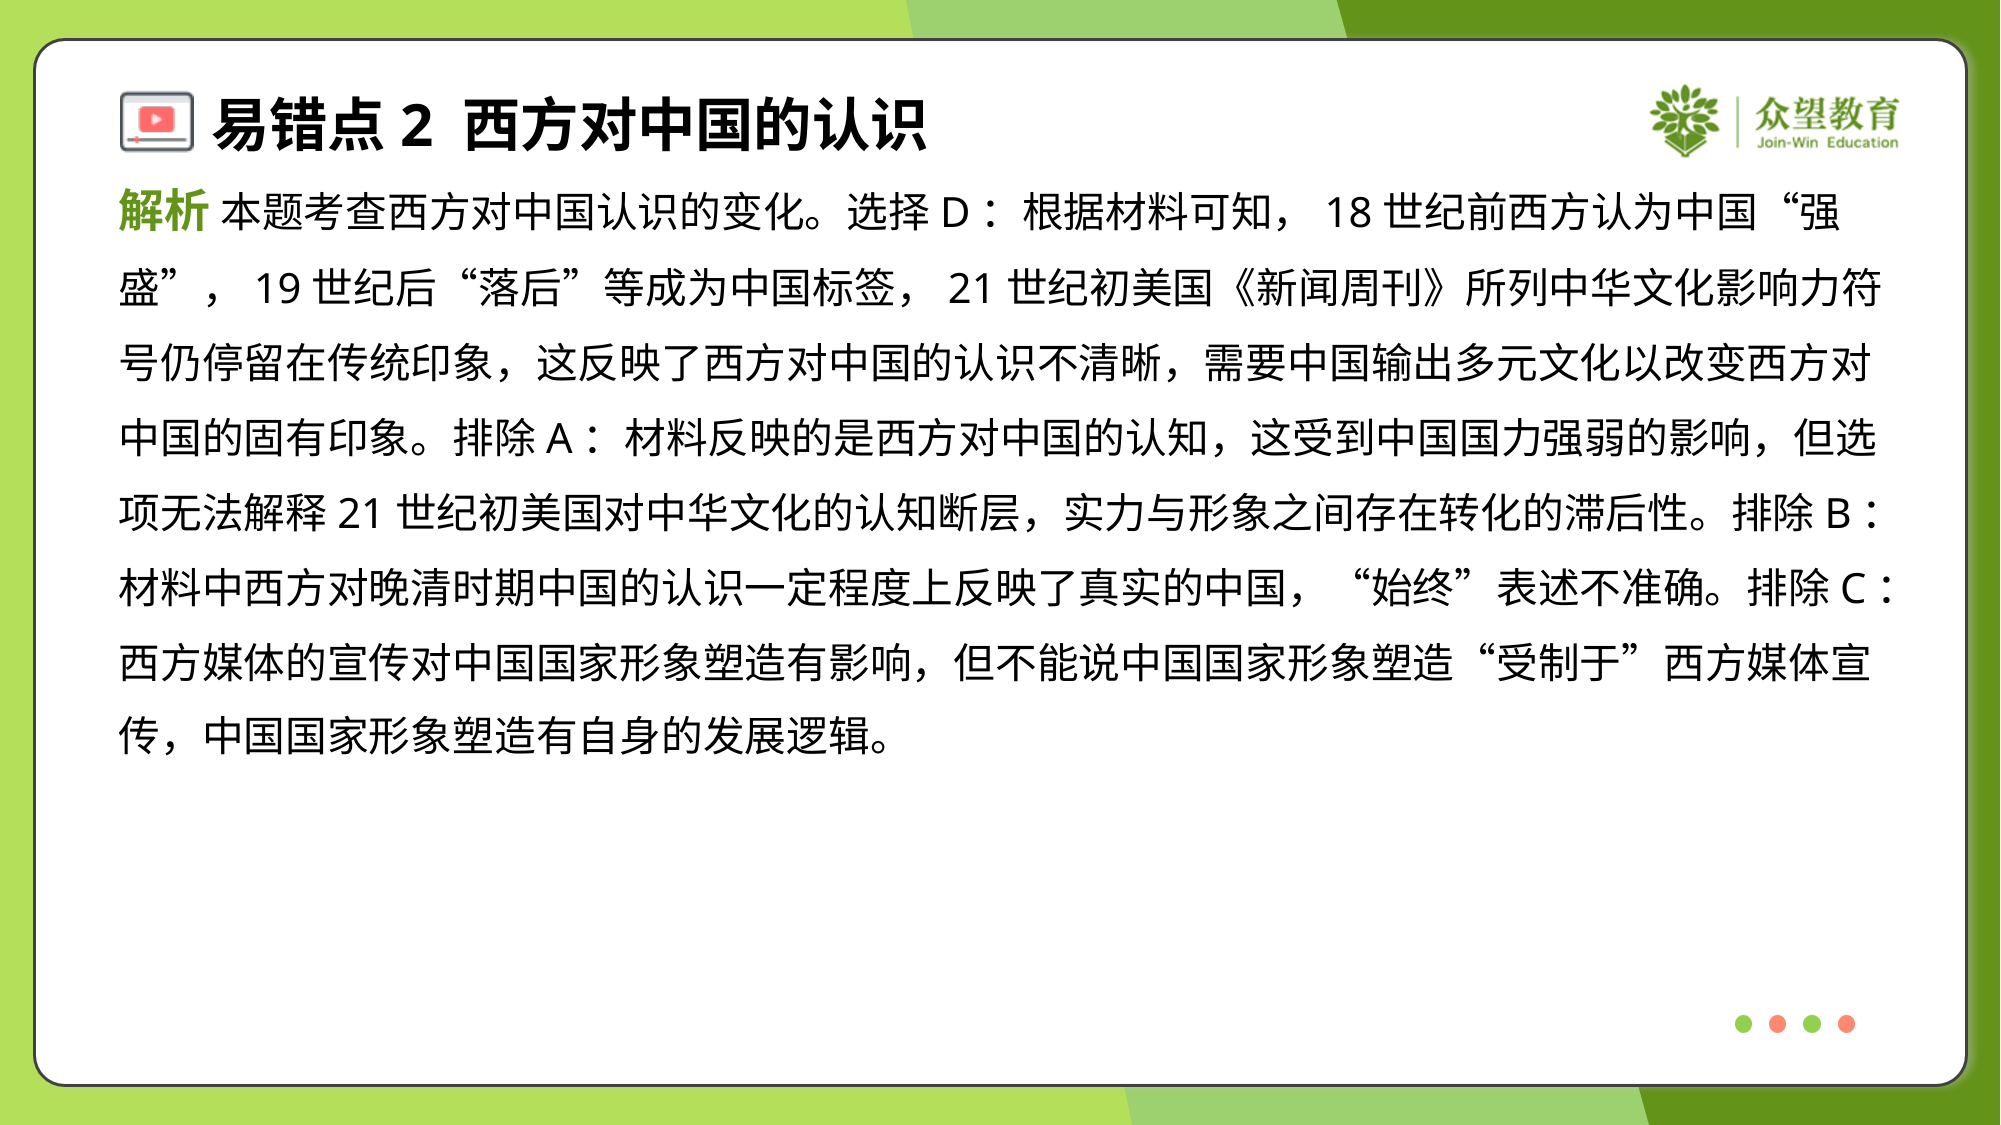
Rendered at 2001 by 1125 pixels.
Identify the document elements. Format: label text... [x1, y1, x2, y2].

picture [0, 0, 2000, 1125]
text_box 解析 本题考查西方对中国认识的变化。选择D：根据材料可知，18世纪前西方认为中国“强 盛”，19世纪后“落后”等成为中国标签，21世纪初美国《新闻周刊》所列中华文化影响力符 号仍停留在传统印象，这反映了西方对中国的认识不清晰，需要中国输出多元文化以改变西方对 中国的固有印象。排除A：材料反映的是西方对中国的认知，这受到中国国力强弱的影响，但选 项无法解释21世纪初美国对中华文化的认知断层，实力与形象之间存在转化的滞后性。排除B： 材料中西方对晚清时期中国的认识一定程度上反映了真实的中国，“始终”表述不准确。排除C： 西方媒体的宣传对中国国家形象塑造有影响，但不能说中国国家形象塑造“受制于”西方媒体宣 传，中国国家形象塑造有自身的发展逻辑。 [118, 159, 1883, 752]
